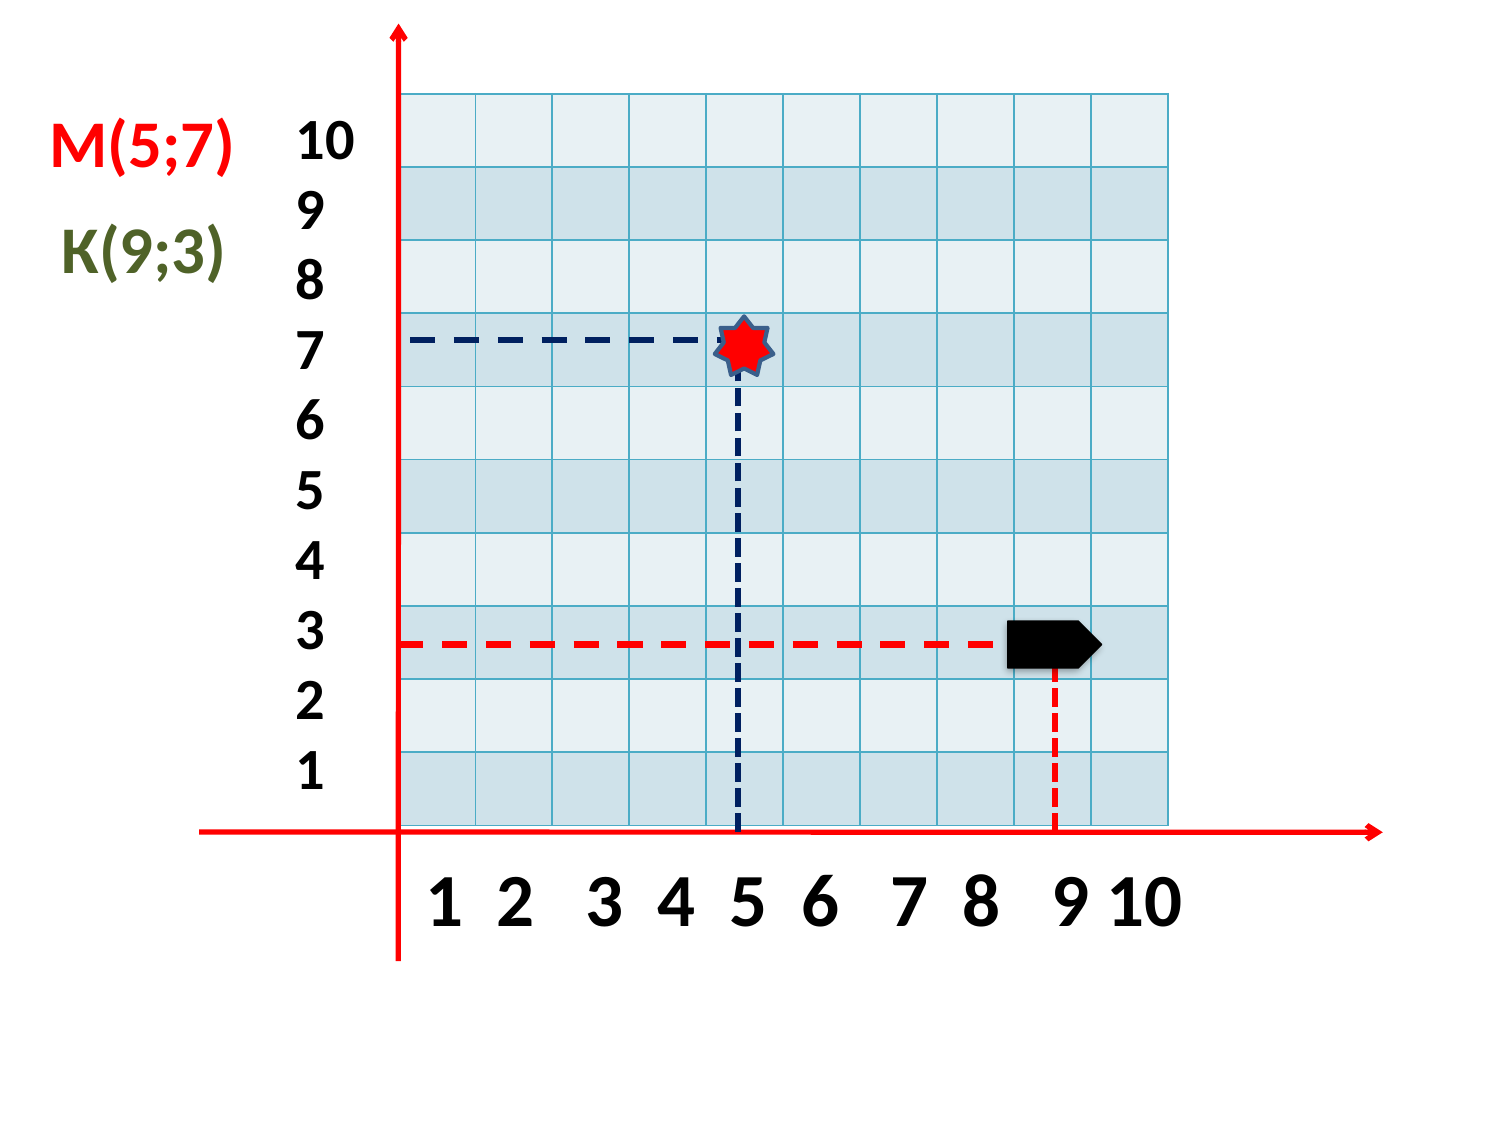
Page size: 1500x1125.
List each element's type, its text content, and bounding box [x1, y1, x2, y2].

text_box К(9;3) [46, 199, 193, 294]
text_box М(5;7) [35, 93, 193, 189]
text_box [198, 23, 1383, 962]
